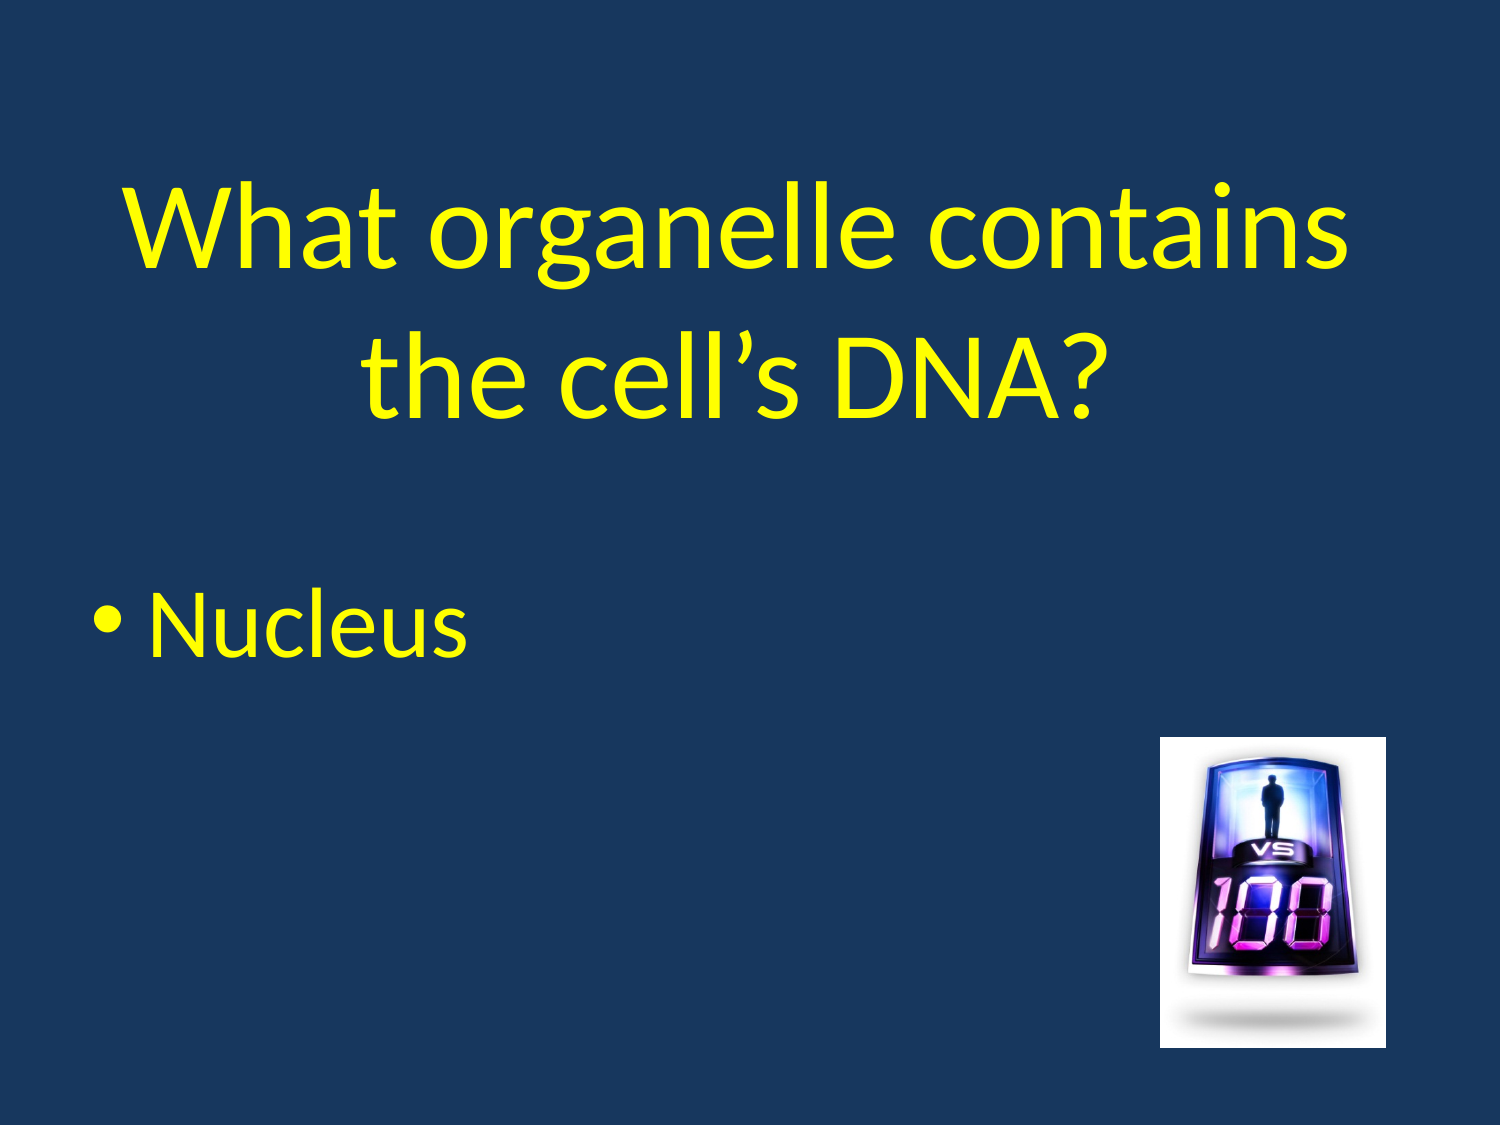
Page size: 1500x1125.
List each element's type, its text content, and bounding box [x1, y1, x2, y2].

list Nucleus [75, 549, 1425, 725]
picture [1160, 737, 1386, 1049]
title What organelle contains the cell’s DNA? [62, 200, 1413, 388]
